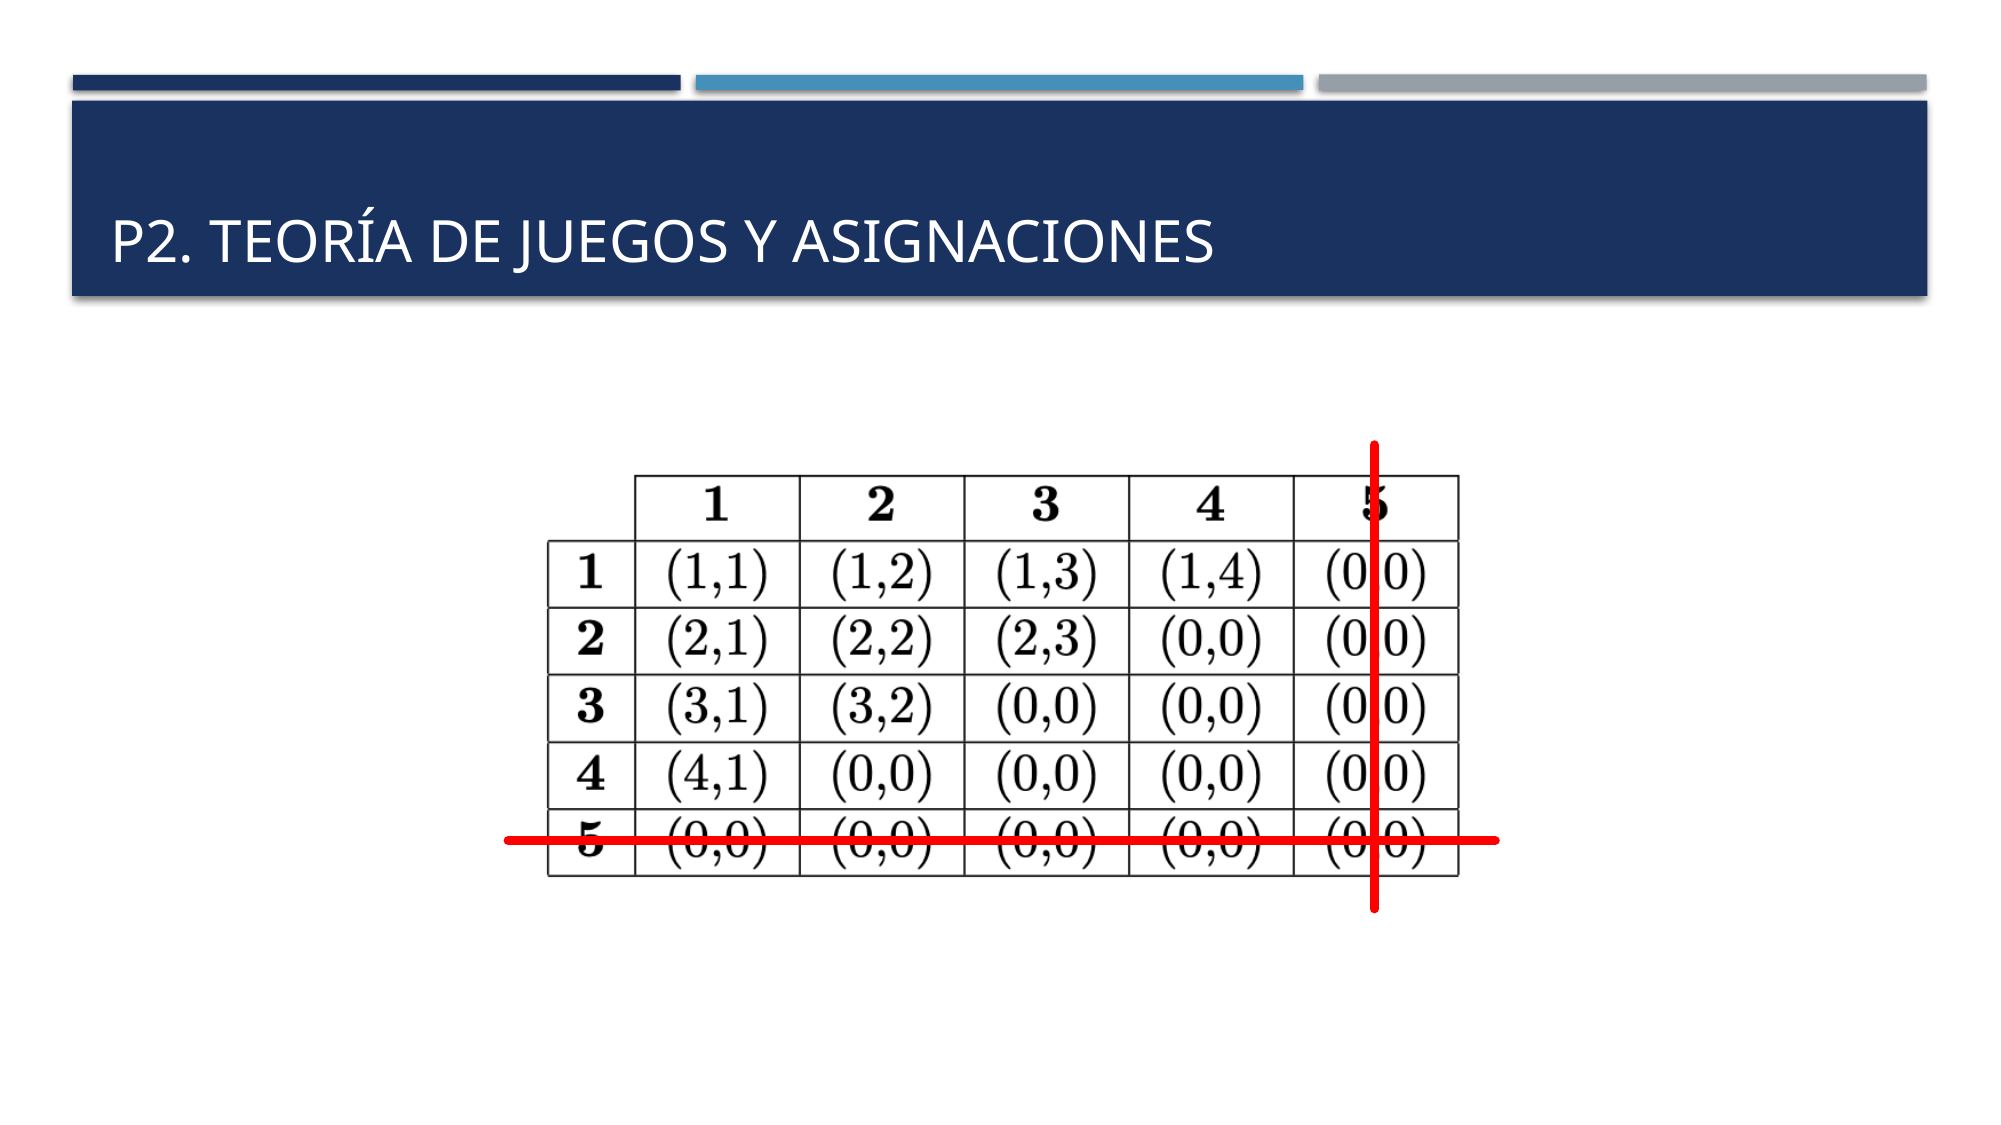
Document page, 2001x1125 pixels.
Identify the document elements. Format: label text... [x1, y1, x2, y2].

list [505, 444, 1373, 841]
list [505, 849, 1368, 910]
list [1380, 851, 1494, 910]
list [1375, 444, 1494, 839]
title P2. Teoría de juegos y asignaciones [95, 115, 1905, 282]
